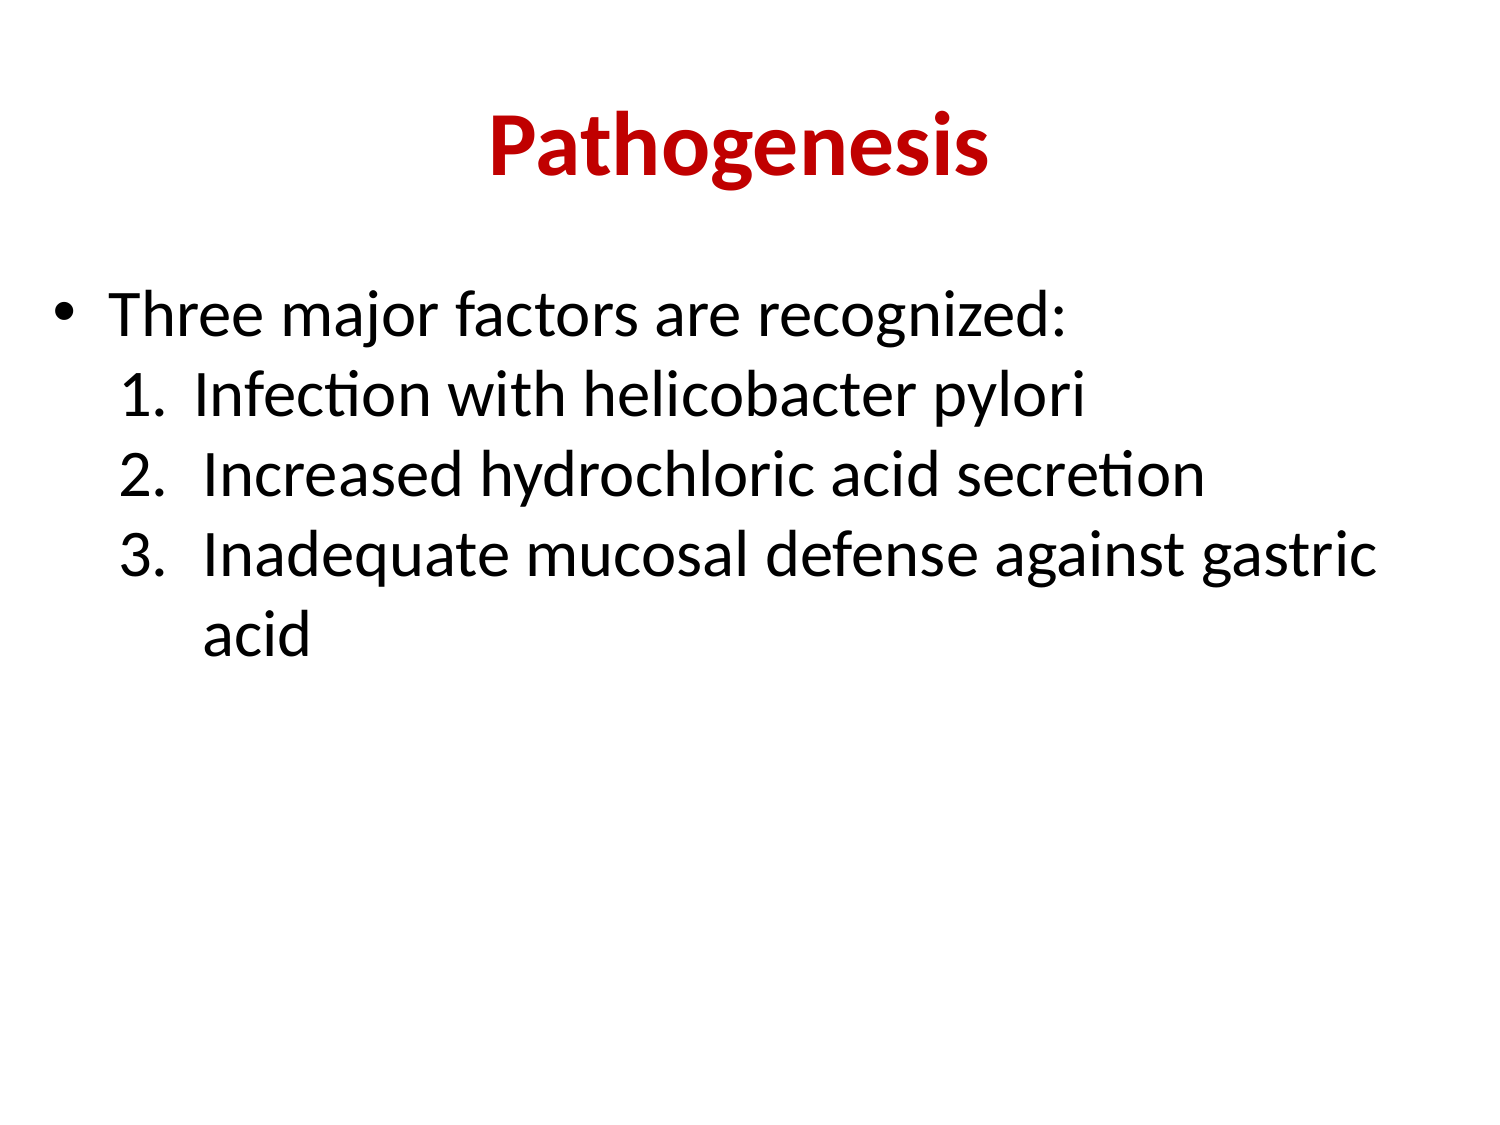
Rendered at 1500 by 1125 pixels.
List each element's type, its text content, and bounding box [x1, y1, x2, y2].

list Three major factors are recognized: Infection with helicobacter pylori Increased hydrochloric acid secretion Inadequate mucosal defense against gastric acid [37, 262, 1463, 1005]
title Pathogenesis [75, 45, 1425, 233]
